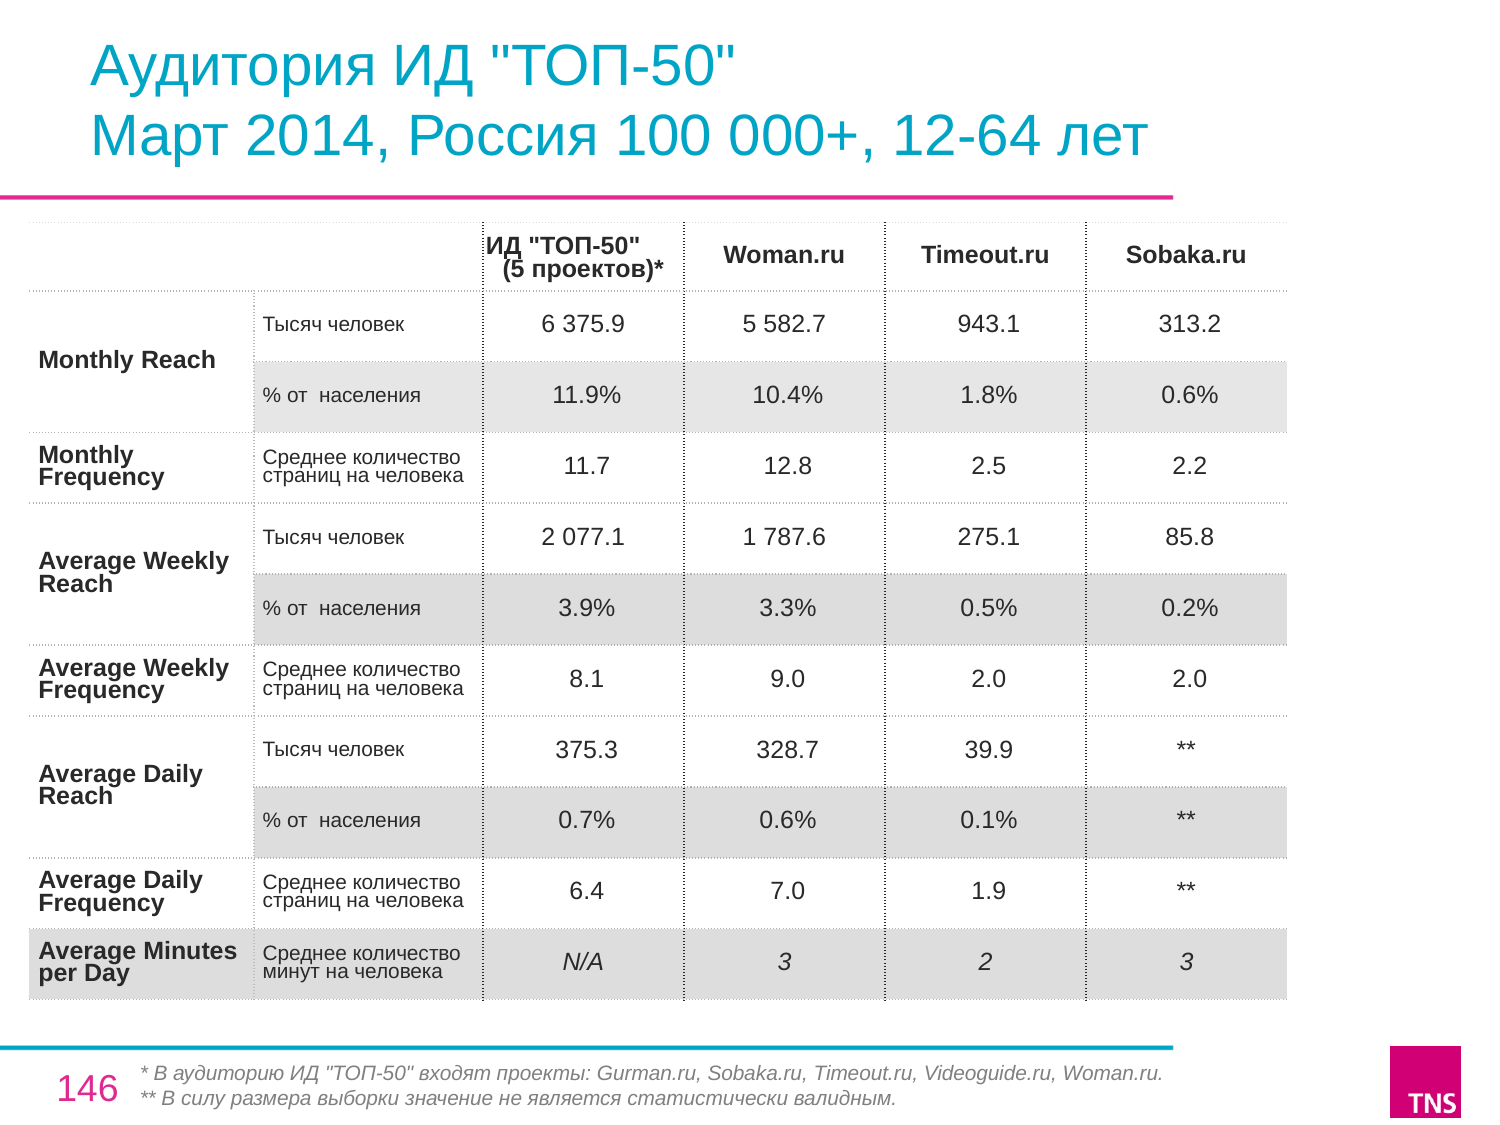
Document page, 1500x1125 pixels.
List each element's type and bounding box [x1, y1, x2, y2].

text_box [124, 1052, 1463, 1117]
title [74, 8, 1476, 187]
table_header [29, 223, 1287, 291]
slide_number [40, 1055, 392, 1125]
table_cell [29, 291, 1287, 999]
picture [0, 0, 1500, 1125]
